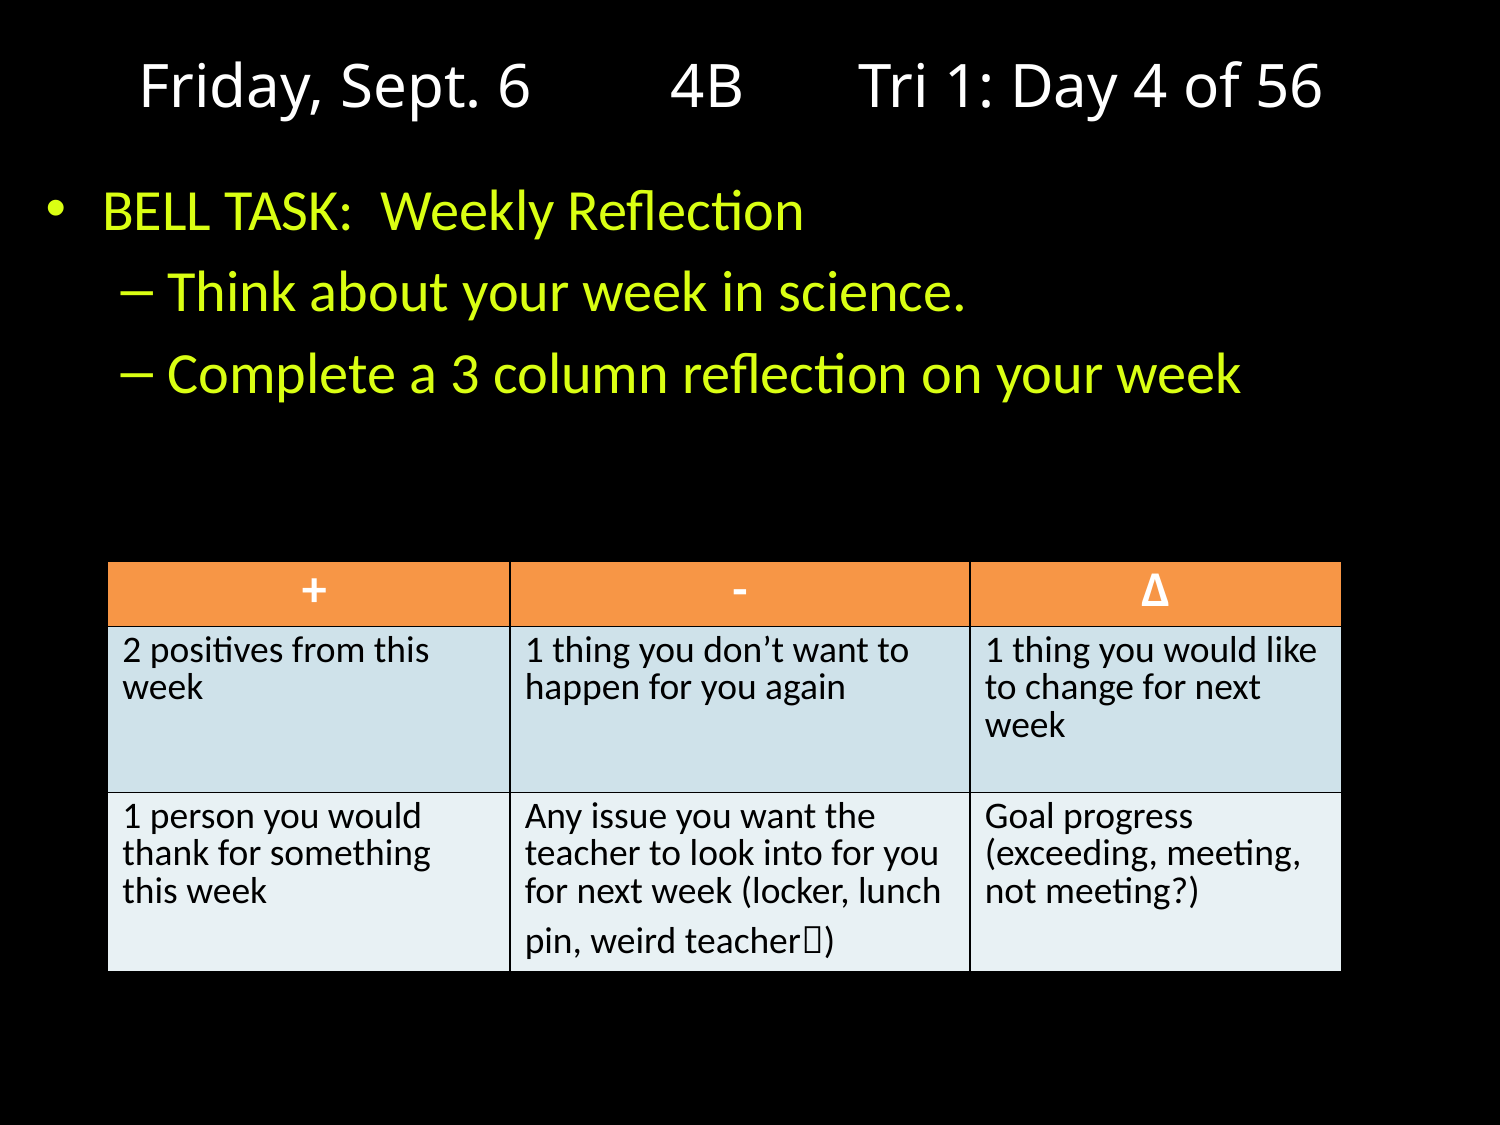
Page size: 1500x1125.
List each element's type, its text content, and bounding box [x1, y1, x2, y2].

list BELL TASK: Weekly Reflection Think about your week in science. Complete a 3 column reflection on your week [30, 164, 1437, 1108]
title Friday, Sept. 6 4B Tri 1: Day 4 of 56 [0, 17, 1464, 149]
table_cell 1 person you would thank for something this week [108, 793, 509, 971]
table_header - [511, 562, 969, 626]
table_cell 2 positives from this week [108, 627, 509, 792]
table_cell 1 thing you don’t want to happen for you again [511, 627, 969, 792]
table_cell Any issue you want the teacher to look into for you for next week (locker, lunch pin, weird teacher) [511, 793, 969, 971]
table_cell Goal progress (exceeding, meeting, not meeting?) [971, 793, 1341, 971]
table_cell 1 thing you would like to change for next week [971, 627, 1341, 792]
table_header + [108, 562, 509, 626]
table_header Δ [971, 562, 1341, 626]
